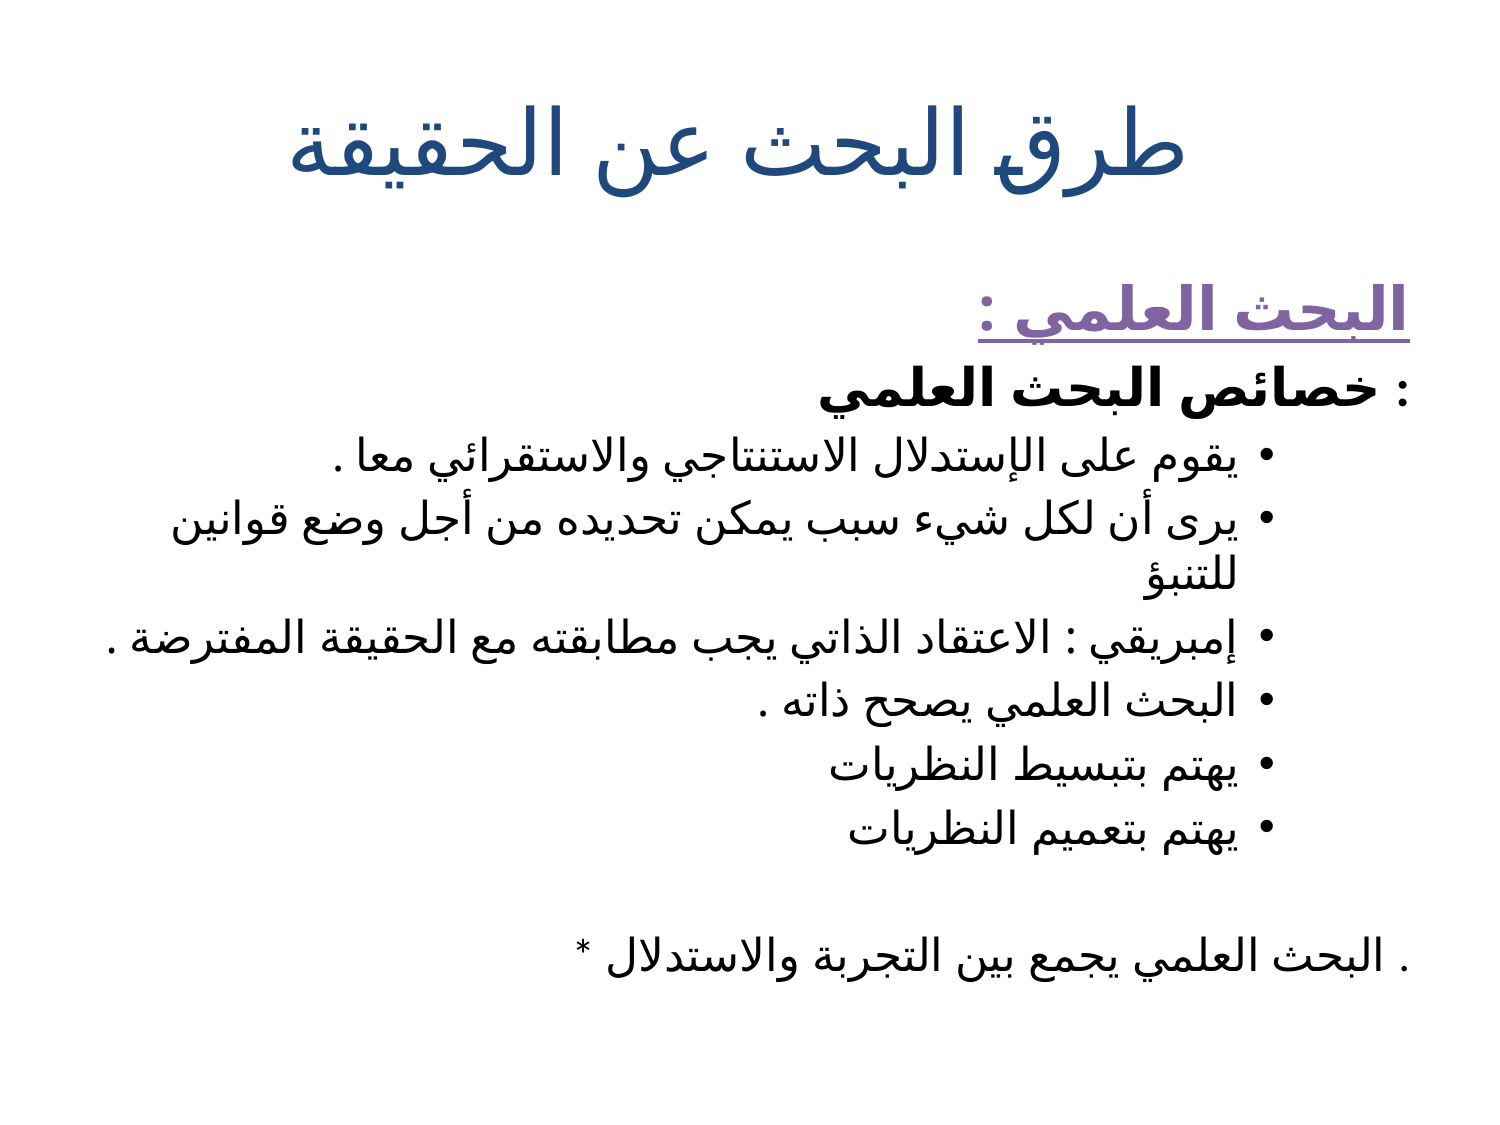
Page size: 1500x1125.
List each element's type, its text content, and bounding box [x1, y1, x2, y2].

title طرق البحث عن الحقيقة [75, 45, 1425, 233]
list البحث العلمي : خصائص البحث العلمي : يقوم على الإستدلال الاستنتاجي والاستقرائي معا . يرى أن لكل شيء سبب يمكن تحديده من أجل وضع قوانين للتنبؤ إمبريقي : الاعتقاد الذاتي يجب مطابقته مع الحقيقة المفترضة . البحث العلمي يصحح ذاته . يهتم بتبسيط النظريات يهتم بتعميم النظريات * البحث العلمي يجمع بين التجربة والاستدلال . [75, 262, 1425, 1005]
